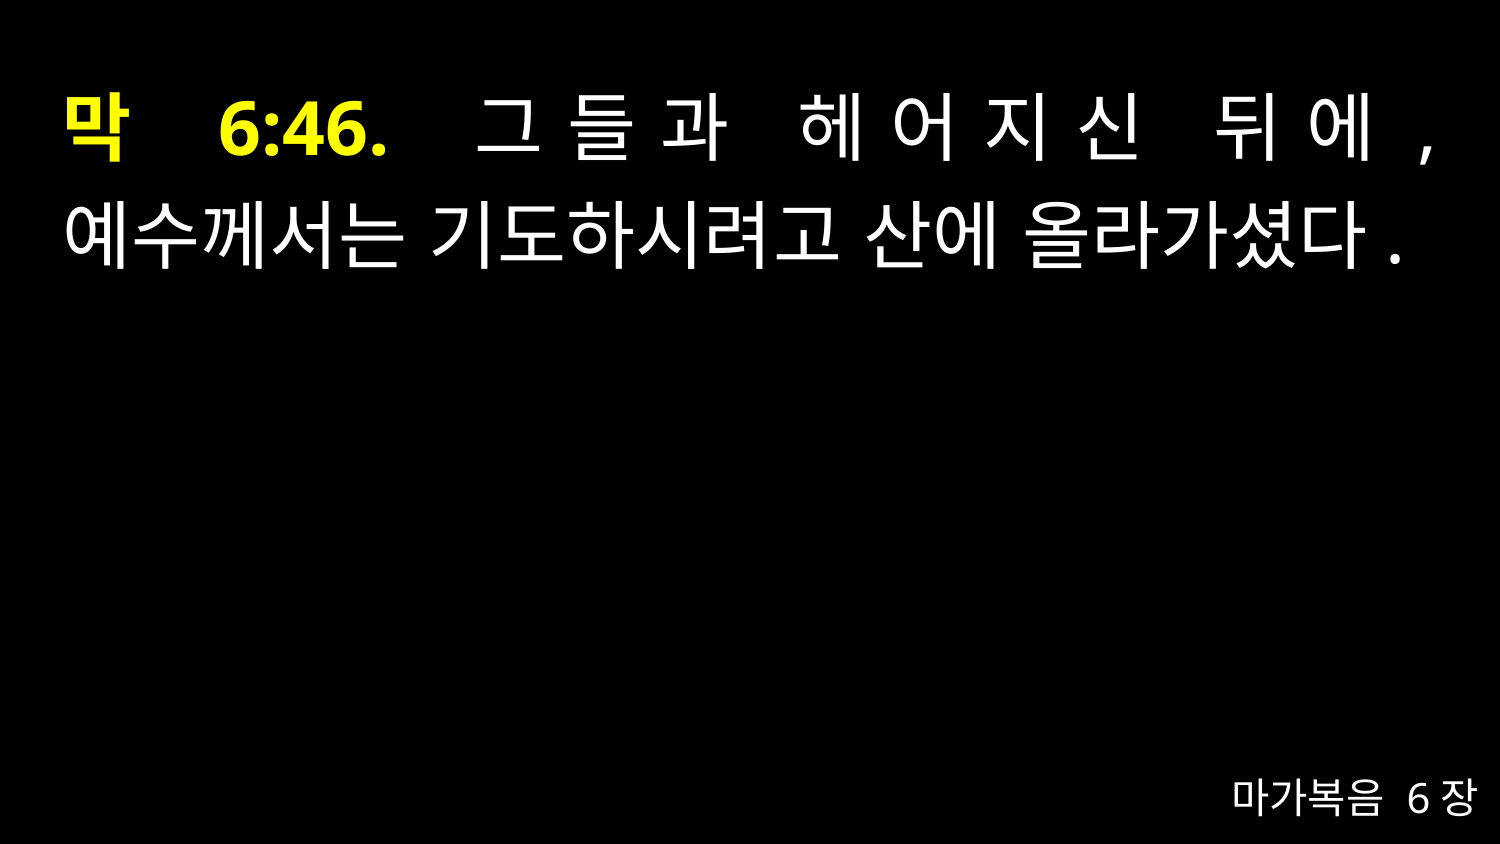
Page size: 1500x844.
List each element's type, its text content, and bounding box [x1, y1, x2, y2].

title 막 6:46. 그들과 헤어지신 뒤에, 예수께서는 기도하시려고 산에 올라가셨다. [0, 0, 1500, 844]
subtitle 마가복음 6장 [916, 770, 1500, 844]
